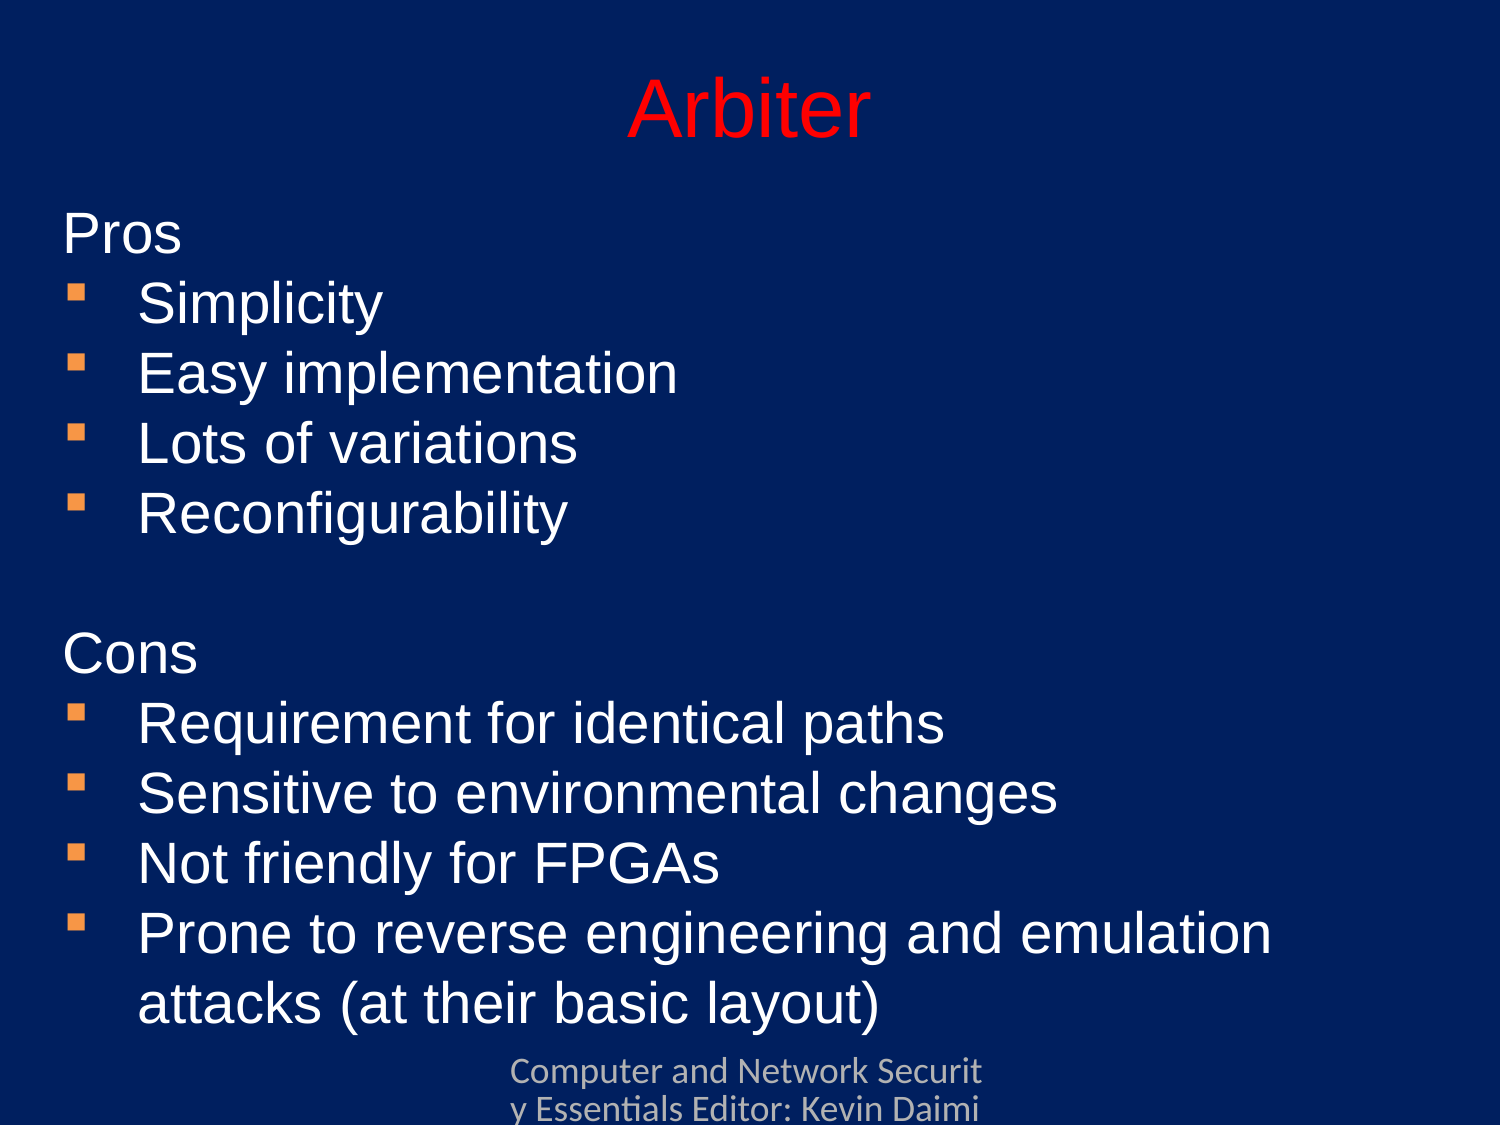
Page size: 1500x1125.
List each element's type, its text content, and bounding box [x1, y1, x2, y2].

list Pros Simplicity Easy implementation Lots of variations Reconfigurability Cons Requirement for identical paths Sensitive to environmental changes Not friendly for FPGAs Prone to reverse engineering and emulation attacks (at their basic layout) [62, 195, 1437, 1044]
title Arbiter [44, 53, 1456, 155]
footer Computer and Network Security Essentials Editor: Kevin Daimi Associate Editors: Guillermo Francia, Levent Ertaul, Luis H. Encinas, Eman El-Sheikh Published by Springer [510, 1046, 990, 1103]
